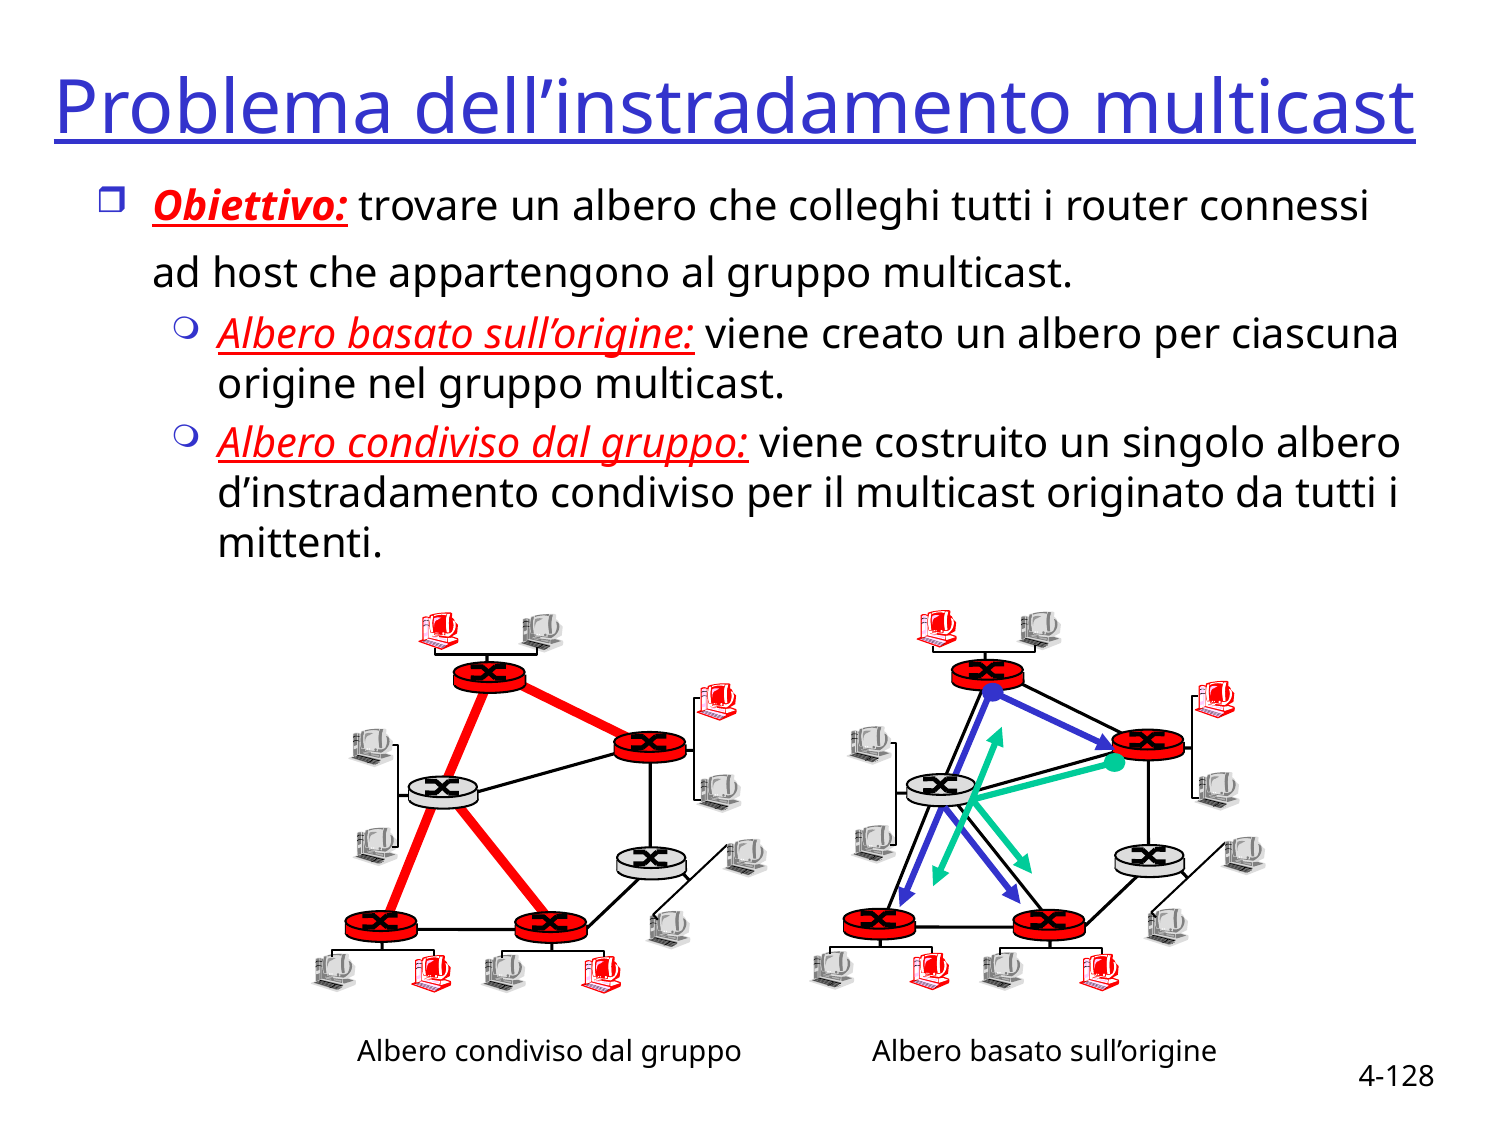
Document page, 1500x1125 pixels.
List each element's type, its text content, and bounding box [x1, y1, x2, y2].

title Problema dell’instradamento multicast [38, 46, 1500, 160]
slide_number 4-128 [1338, 1049, 1451, 1125]
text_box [310, 612, 769, 1076]
list Obiettivo: trovare un albero che colleghi tutti i router connessi ad host che appartengono al gruppo multicast. Albero basato sull’origine: viene creato un albero per ciascuna origine nel gruppo multicast. Albero condiviso dal gruppo: viene costruito un singolo albero d’instradamento condiviso per il multicast originato da tutti i mittenti. [80, 170, 1432, 634]
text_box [808, 609, 1267, 1076]
